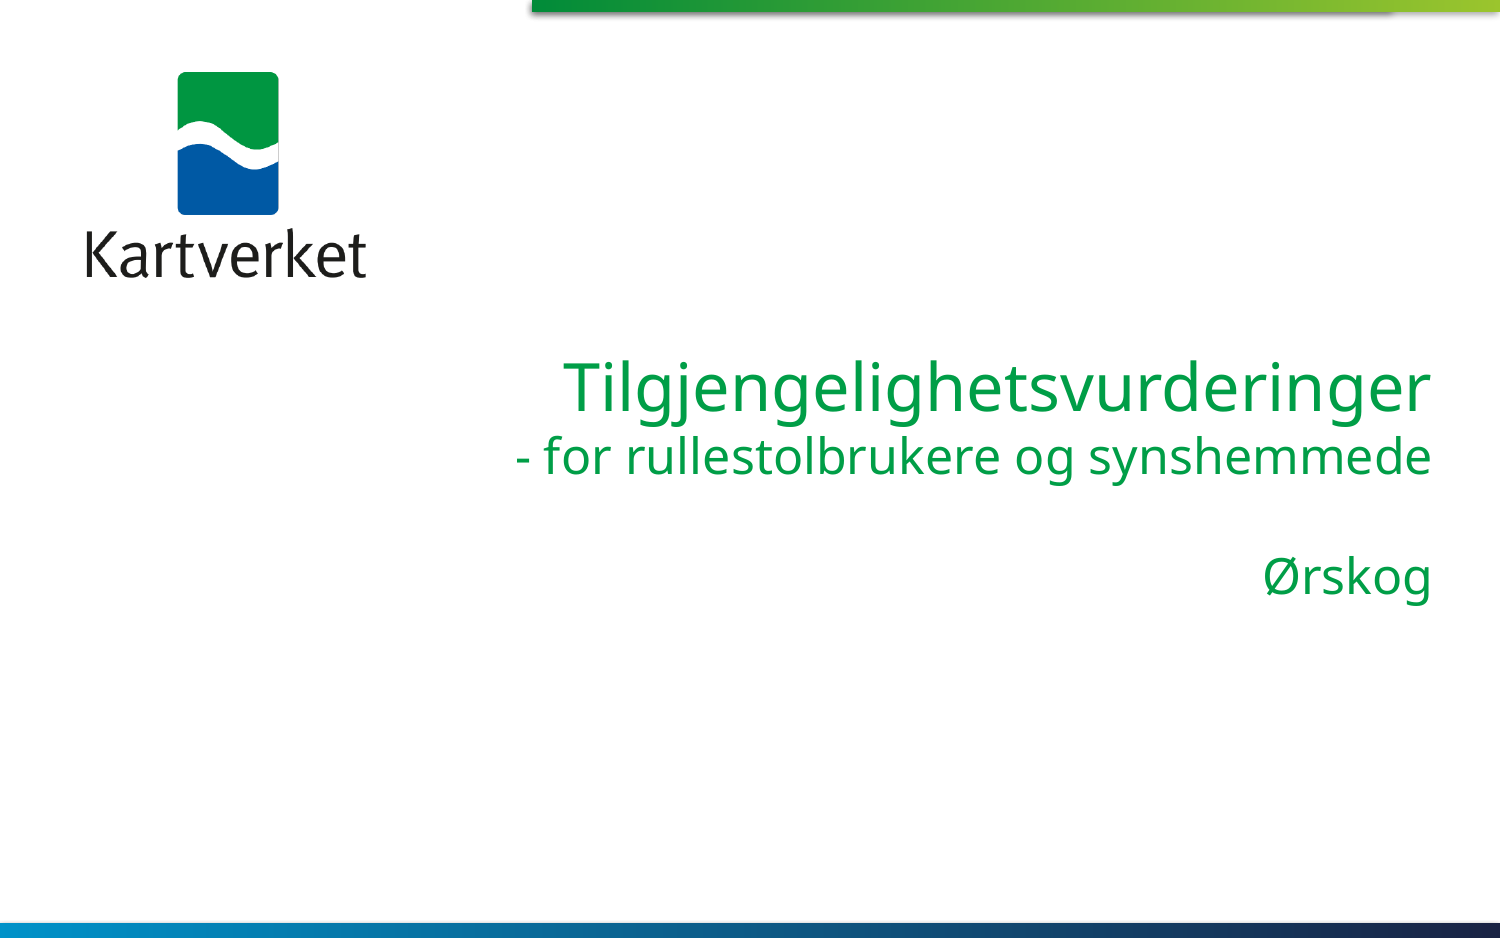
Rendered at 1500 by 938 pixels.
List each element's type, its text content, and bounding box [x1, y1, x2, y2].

text_box Tilgjengelighetsvurderinger - for rullestolbrukere og synshemmede Ørskog [66, 337, 1449, 613]
